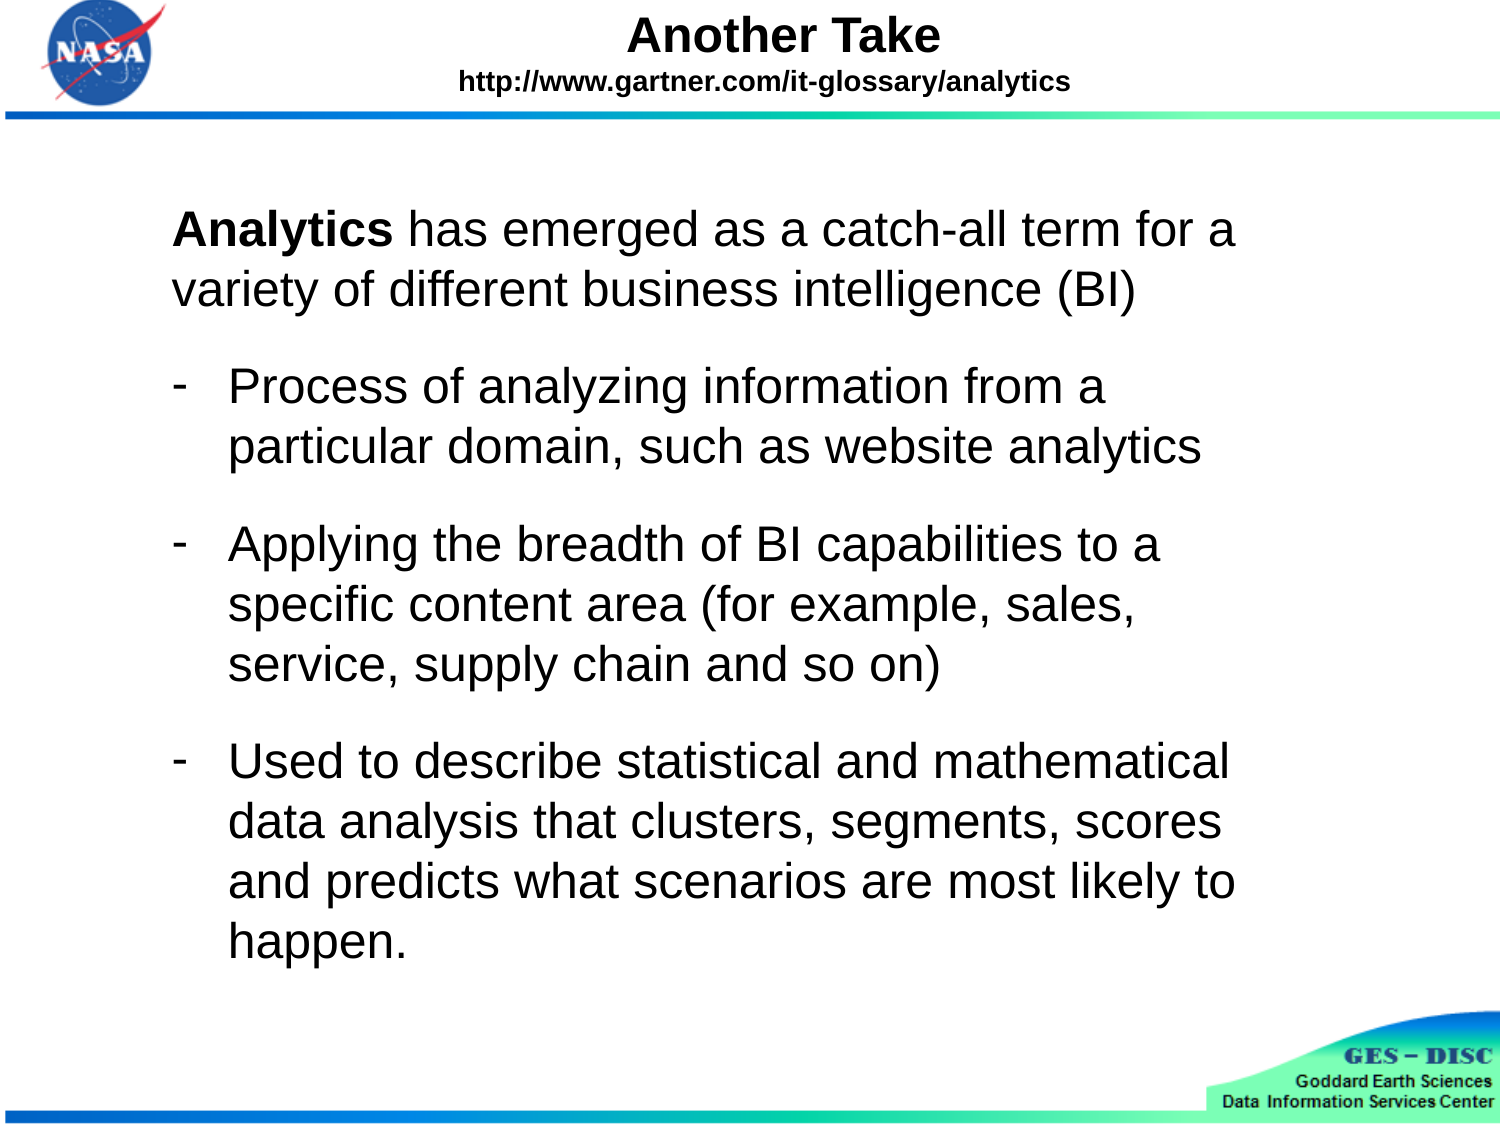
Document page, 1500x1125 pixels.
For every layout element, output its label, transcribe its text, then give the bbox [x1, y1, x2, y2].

text_box [4, 0, 1500, 1125]
title Another Take http://www.gartner.com/it-glossary/analytics [77, 40, 1453, 113]
list Analytics has emerged as a catch-all term for a variety of different business intelligence (BI) Process of analyzing information from a particular domain, such as website analytics Applying the breadth of BI capabilities to a specific content area (for example, sales, service, supply chain and so on) Used to describe statistical and mathematical data analysis that clusters, segments, scores and predicts what scenarios are most likely to happen. [156, 181, 1315, 1125]
